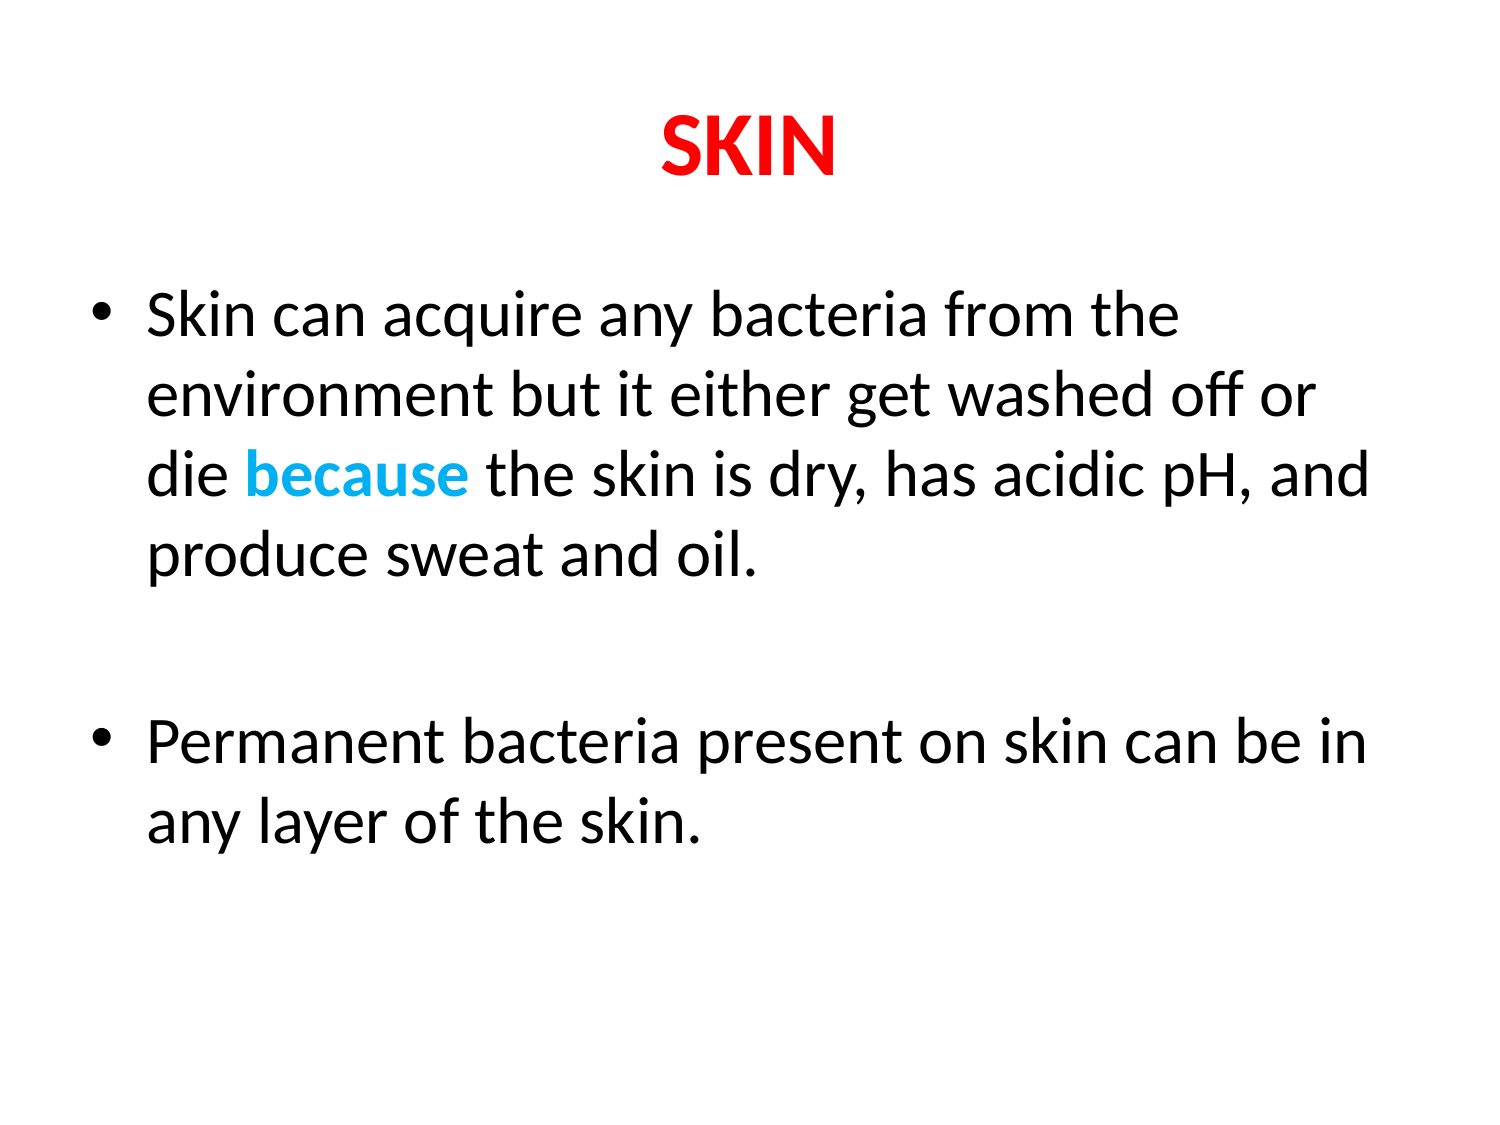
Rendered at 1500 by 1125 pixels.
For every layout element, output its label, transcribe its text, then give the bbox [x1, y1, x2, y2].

title SKIN [75, 45, 1425, 233]
list Skin can acquire any bacteria from the environment but it either get washed off or die because the skin is dry, has acidic pH, and produce sweat and oil. Permanent bacteria present on skin can be in any layer of the skin. [75, 262, 1425, 1005]
